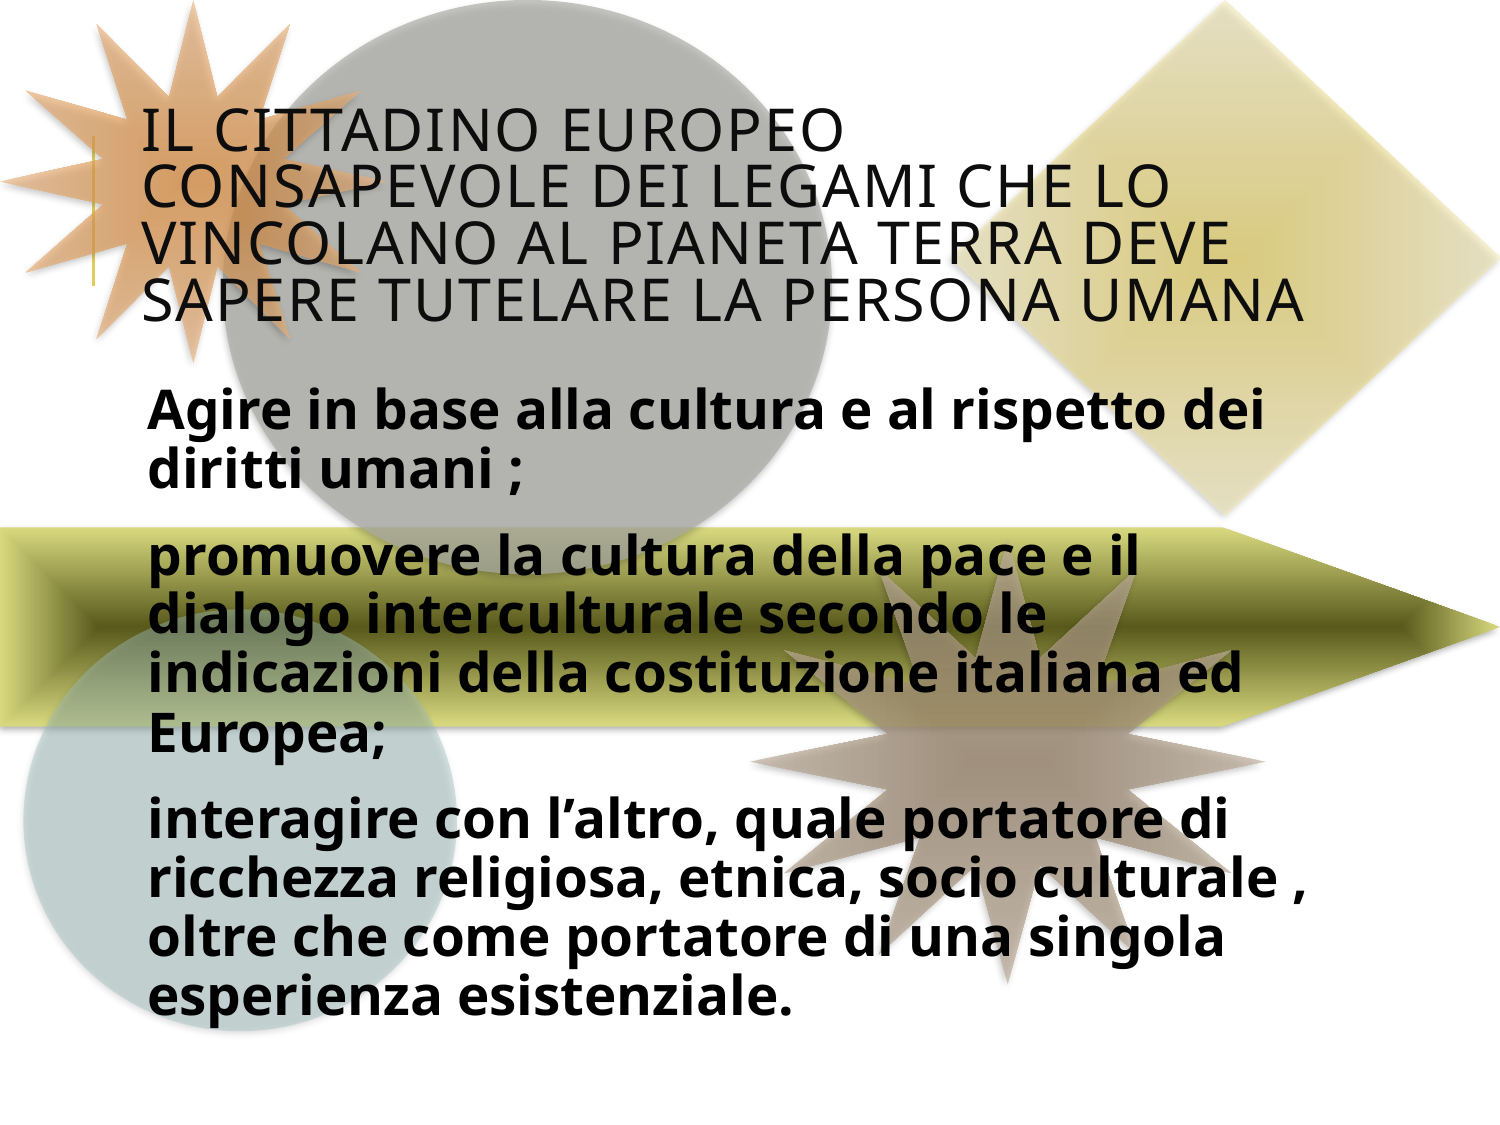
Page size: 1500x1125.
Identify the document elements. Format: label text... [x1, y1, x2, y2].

list Agire in base alla cultura e al rispetto dei diritti umani ; promuovere la cultura della pace e il dialogo interculturale secondo le indicazioni della costituzione italiana ed Europea; interagire con l’altro, quale portatore di ricchezza religiosa, etnica, socio culturale , oltre che come portatore di una singola esperienza esistenziale. [126, 375, 1322, 1035]
title IL CITTADINO EUROPEO CONSAPEVOLE DEI LEGAMI CHE LO VINCOLANO AL PIANETA TERRA DEVE SAPERE TUTELARE la persona umana [126, 96, 1322, 342]
